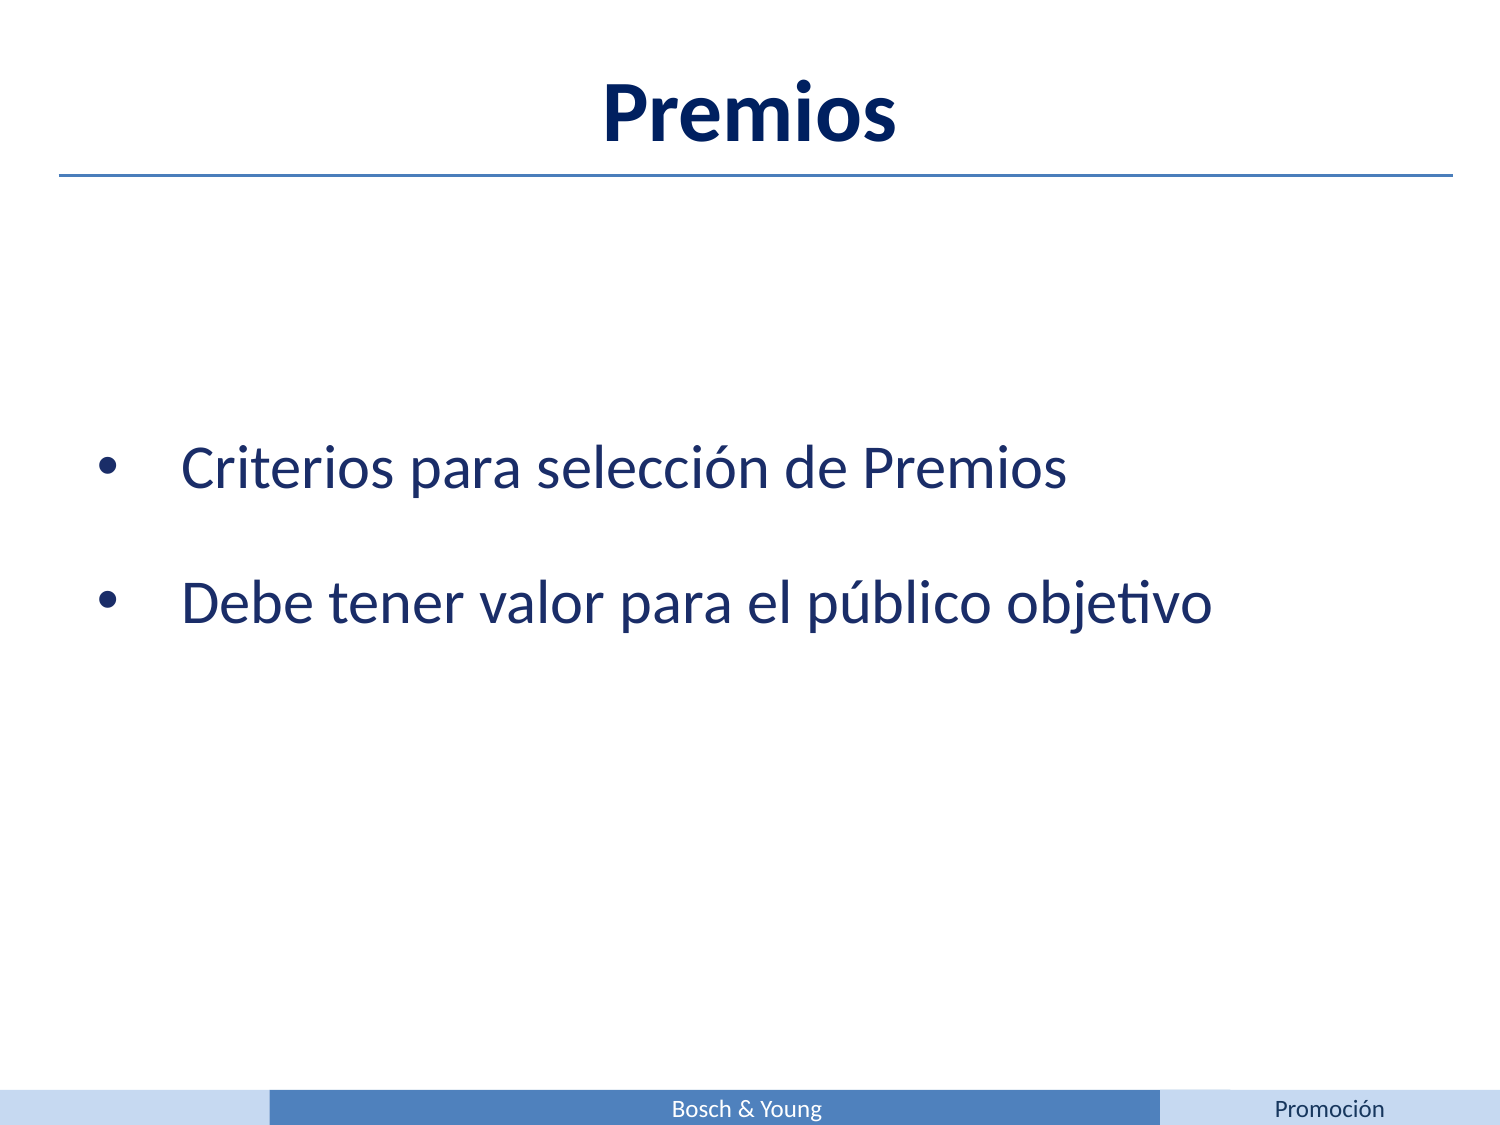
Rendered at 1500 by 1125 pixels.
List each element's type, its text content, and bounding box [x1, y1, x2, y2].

text_box [0, 1088, 272, 1125]
text_box Bosch & Young [272, 1088, 1158, 1125]
text_box Premios [35, 46, 1465, 167]
text_box Criterios para selección de Premios Debe tener valor para el público objetivo [82, 427, 1395, 712]
text_box Promoción [1158, 1088, 1500, 1125]
